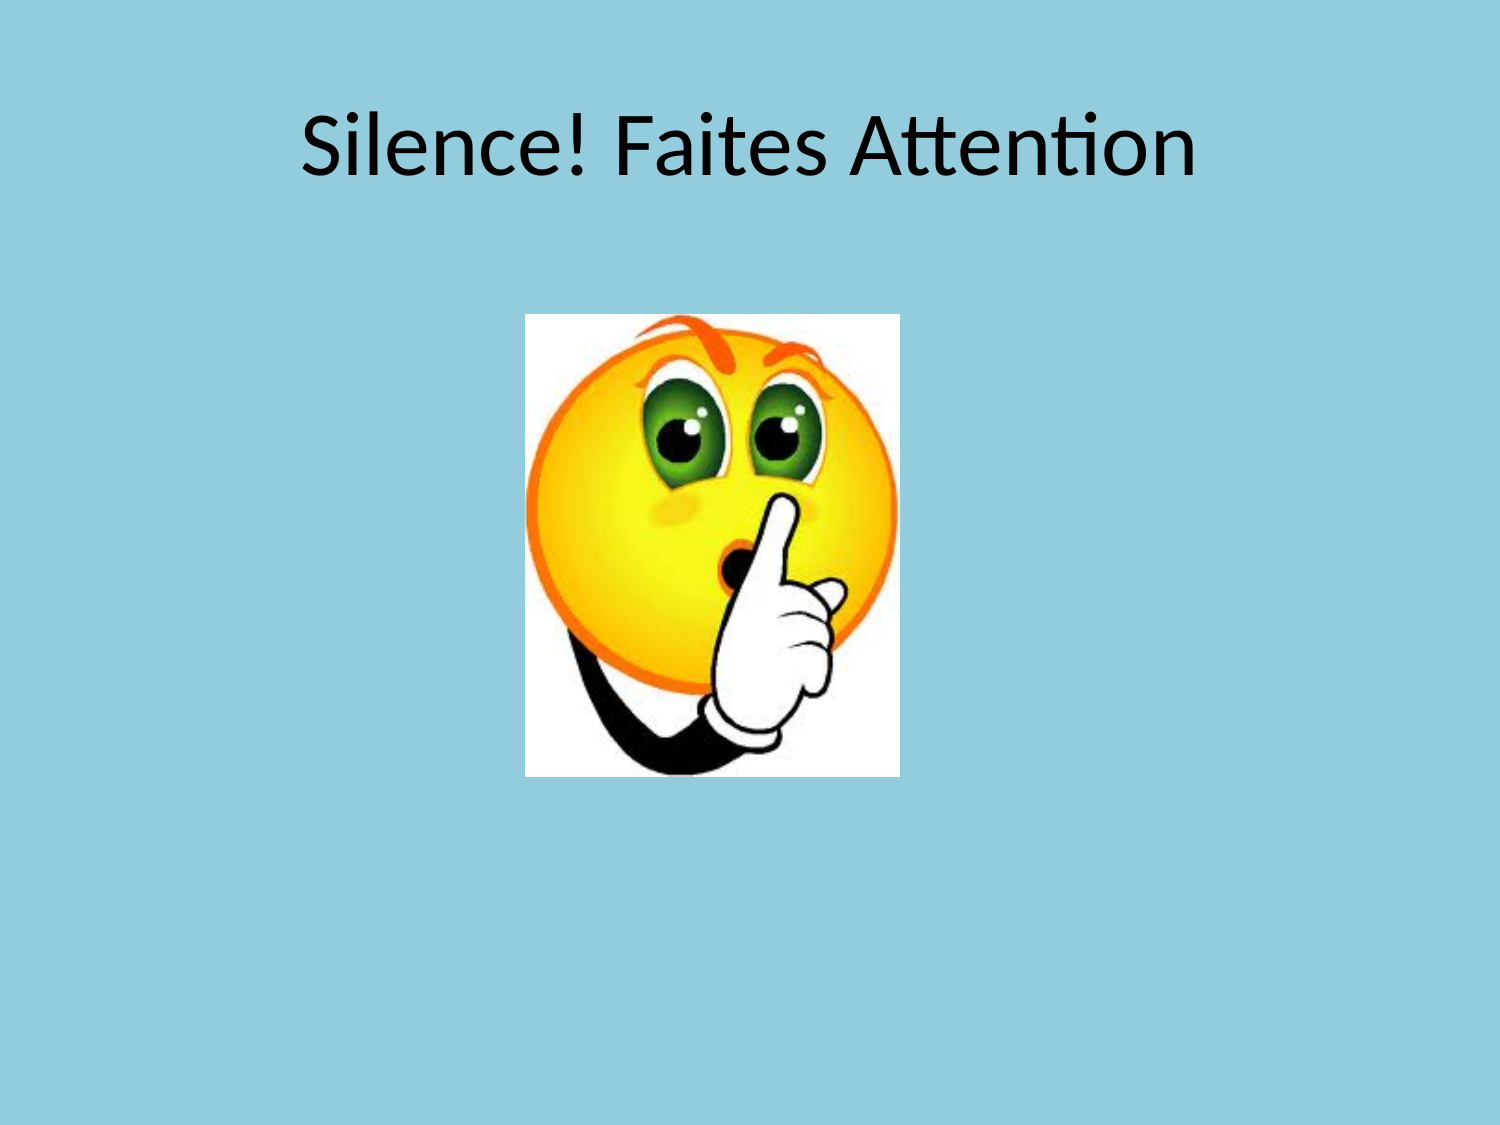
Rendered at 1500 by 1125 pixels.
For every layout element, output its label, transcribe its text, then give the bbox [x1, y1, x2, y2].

title Silence! Faites Attention [75, 45, 1425, 233]
picture [524, 314, 901, 777]
